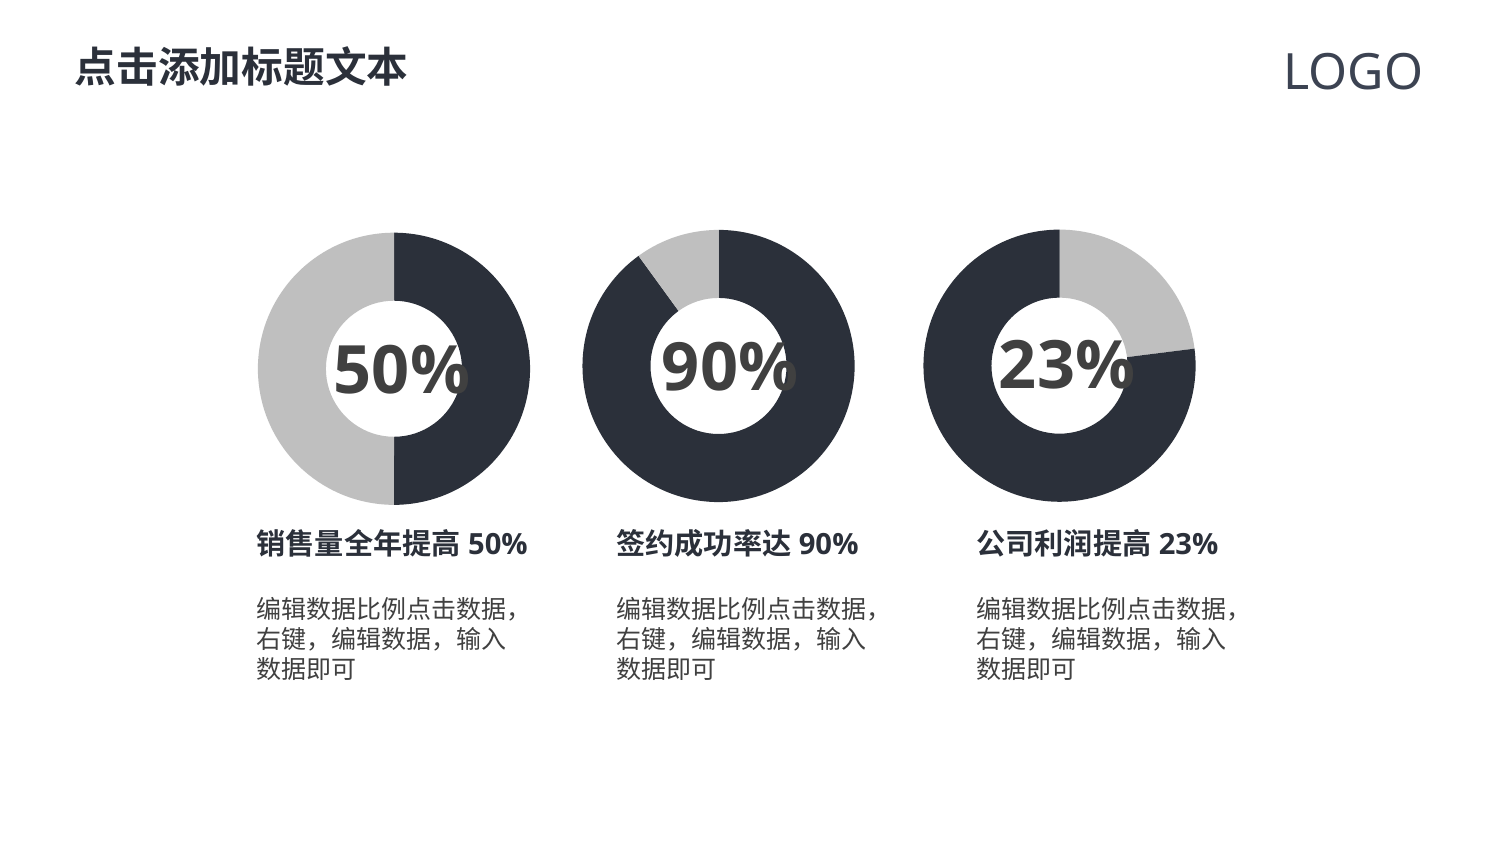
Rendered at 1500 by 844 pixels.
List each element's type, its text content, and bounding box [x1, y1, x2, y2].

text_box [823, 223, 1296, 508]
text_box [245, 519, 563, 670]
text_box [217, 226, 571, 511]
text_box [482, 224, 823, 508]
text_box 点击添加标题文本 [59, 33, 424, 99]
text_box LOGO [1268, 31, 1439, 107]
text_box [604, 519, 923, 670]
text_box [964, 519, 1294, 670]
